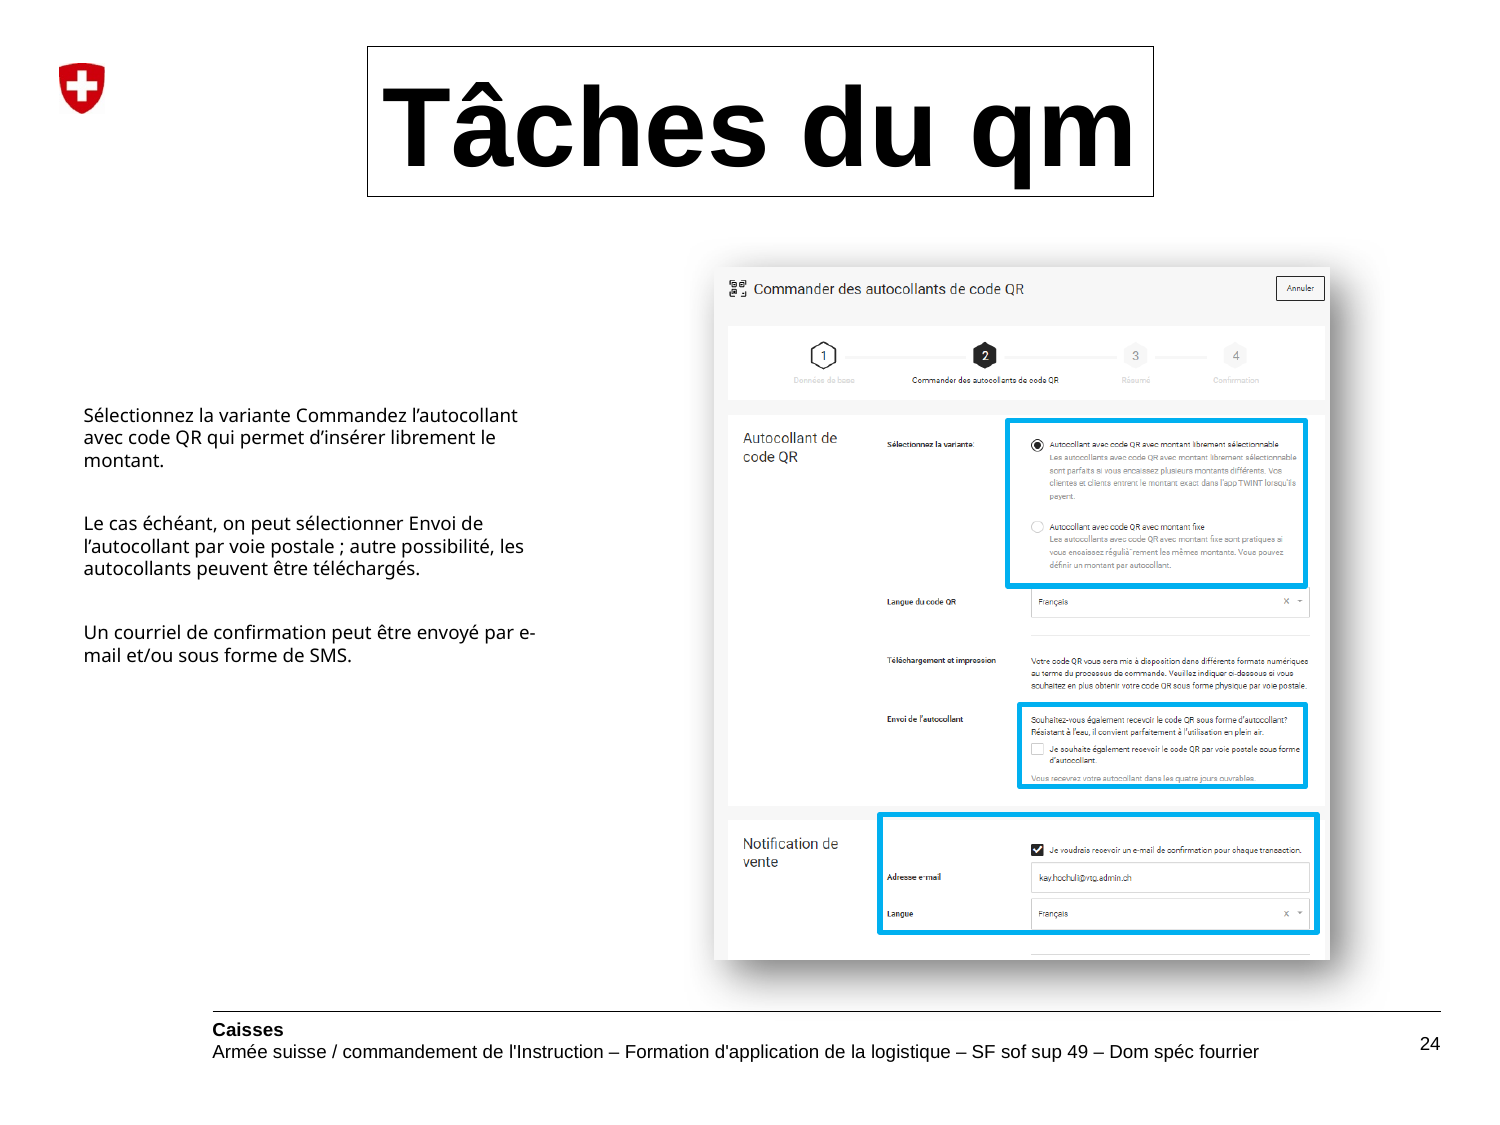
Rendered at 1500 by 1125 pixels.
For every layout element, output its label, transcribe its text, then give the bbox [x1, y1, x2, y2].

text_box Tâches du qm [367, 46, 1154, 197]
picture [714, 266, 1330, 960]
text_box Sélectionnez la variante Commandez l’autocollant avec code QR qui permet d’insérer librement le montant. Le cas échéant, on peut sélectionner Envoi de l’autocollant par voie postale ; autre possibilité, les autocollants peuvent être téléchargés. Un courriel de confirmation peut être envoyé par e-mail et/ou sous forme de SMS. [68, 395, 572, 674]
picture [59, 63, 105, 114]
